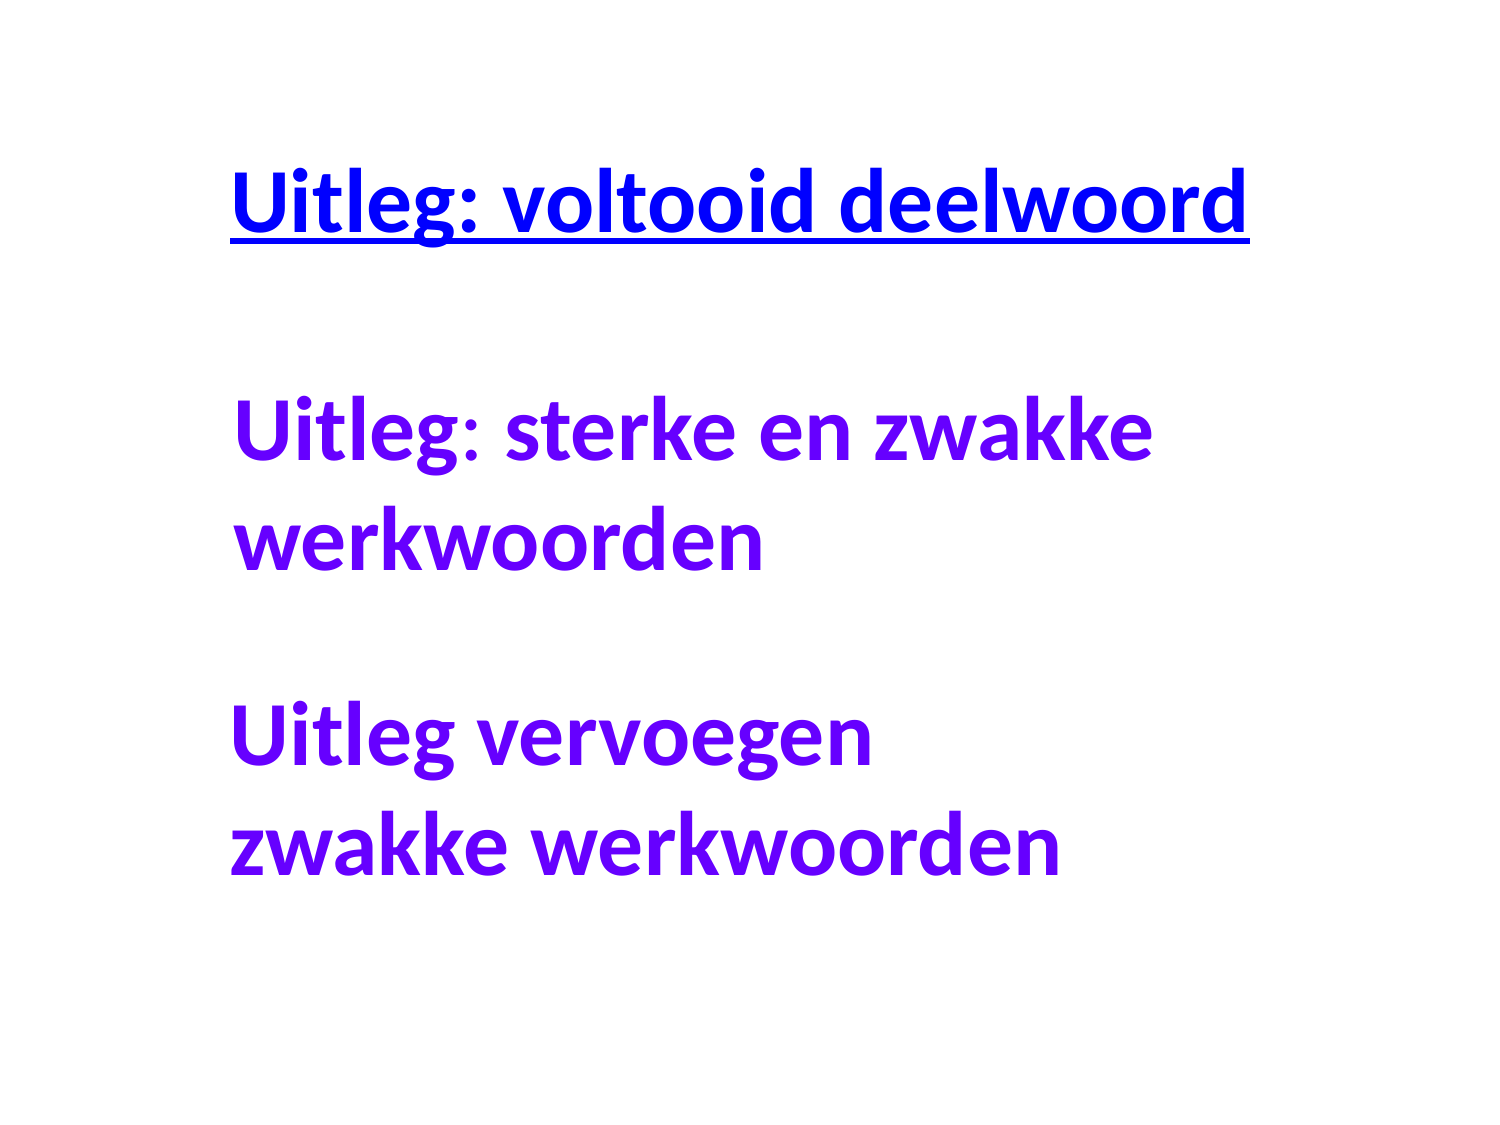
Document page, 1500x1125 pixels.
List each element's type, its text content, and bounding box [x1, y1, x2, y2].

text_box Uitleg vervoegen zwakke werkwoorden [214, 666, 1172, 901]
title Uitleg: voltooid deelwoord [64, 101, 1415, 290]
text_box Uitleg: sterke en zwakke werkwoorden [218, 361, 1447, 596]
